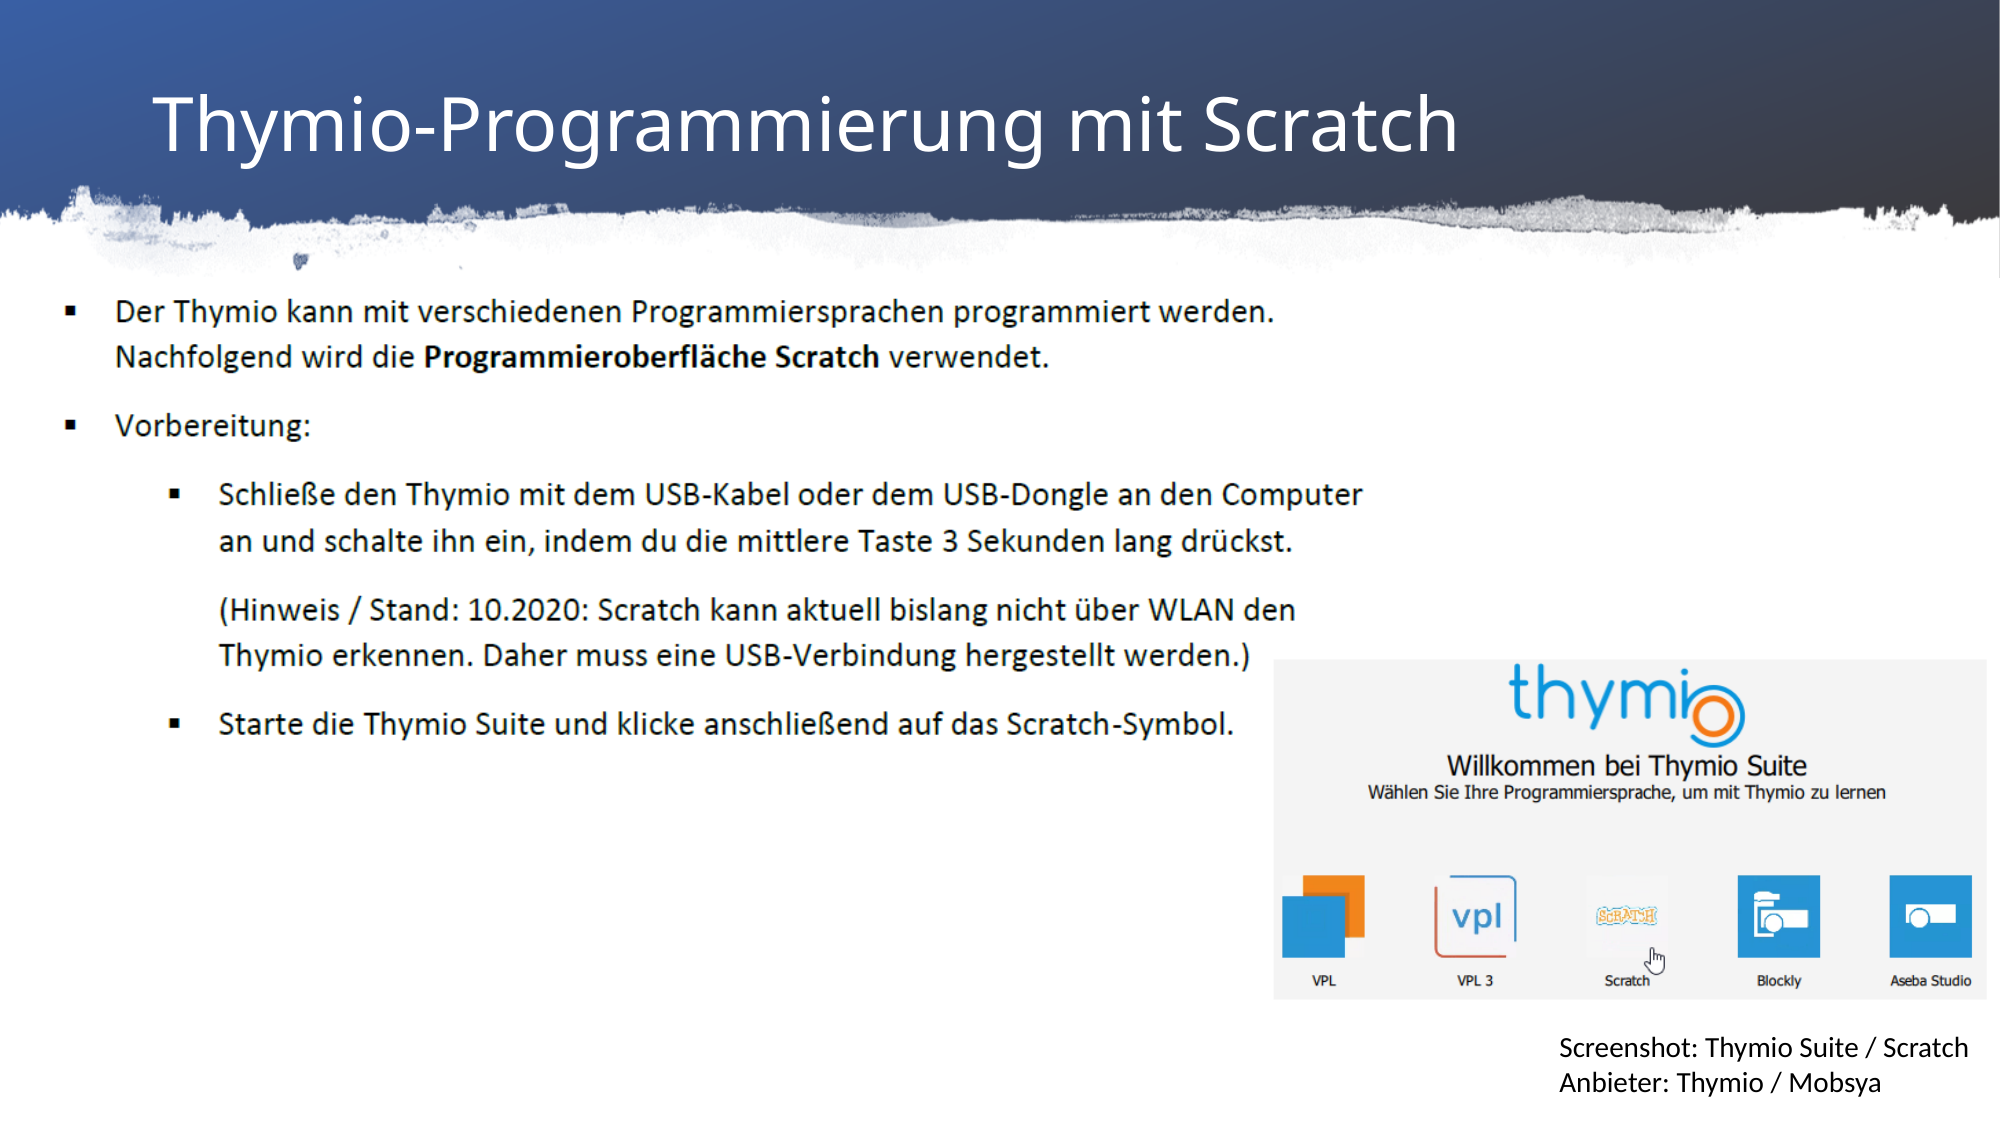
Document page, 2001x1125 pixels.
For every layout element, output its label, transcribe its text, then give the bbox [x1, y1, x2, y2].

picture [0, 0, 2000, 1010]
text_box Screenshot: Thymio Suite / Scratch Anbieter: Thymio / Mobsya [1544, 1020, 1985, 1106]
